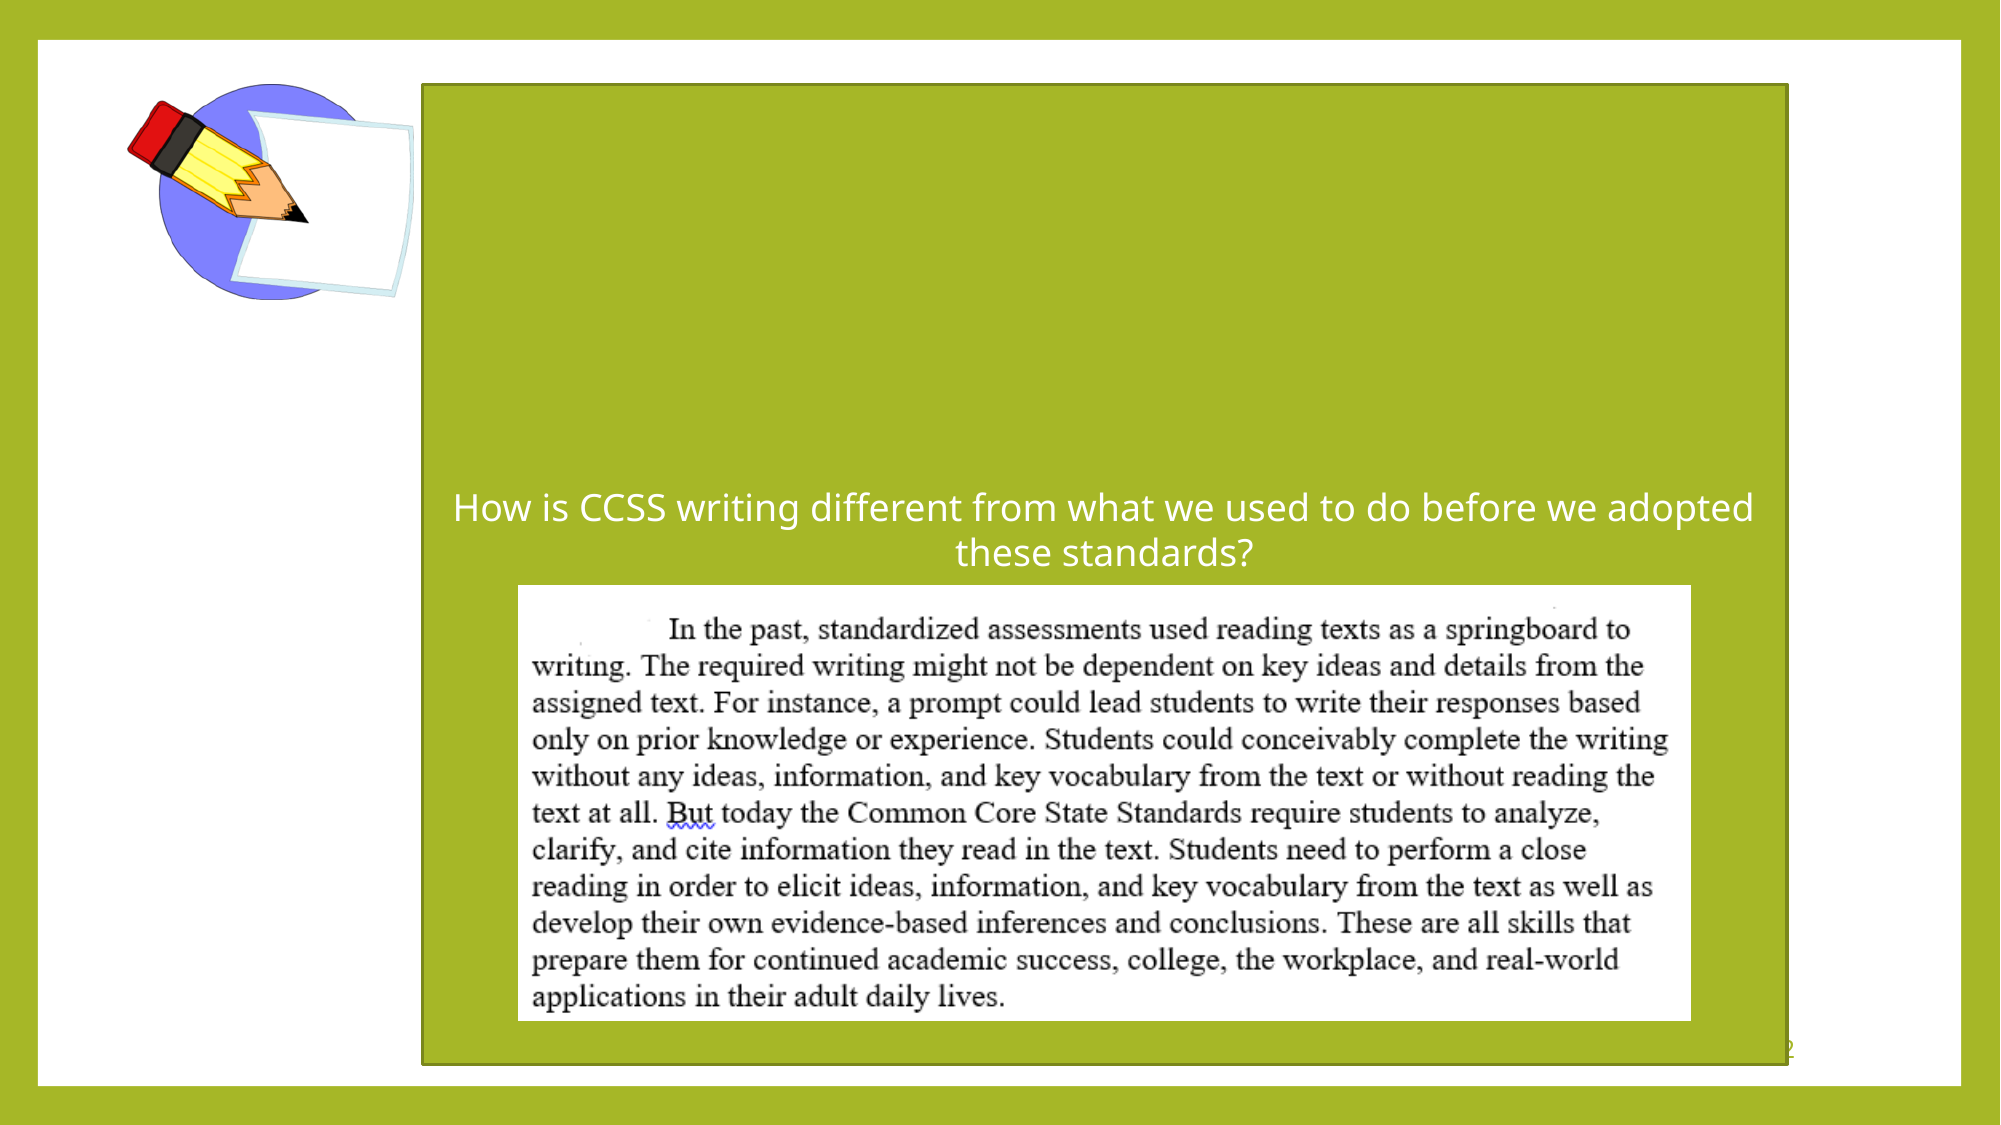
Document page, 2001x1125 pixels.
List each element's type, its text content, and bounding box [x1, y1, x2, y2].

text_box How is CCSS writing different from what we used to do before we adopted these standards? [421, 83, 1789, 1066]
slide_number 22 [1530, 1020, 1811, 1081]
title CCSS and Writing [324, 45, 1675, 278]
picture [518, 585, 1691, 1022]
picture [127, 83, 414, 301]
list Common Core State Standards require students to analyze, clarify, and cite information they read in the text. Students need to perform a close reading in order to elicit ideas, information, and key vocabulary from the text as well as develop their own evidence-based inferences and conclusions [413, 278, 421, 1051]
